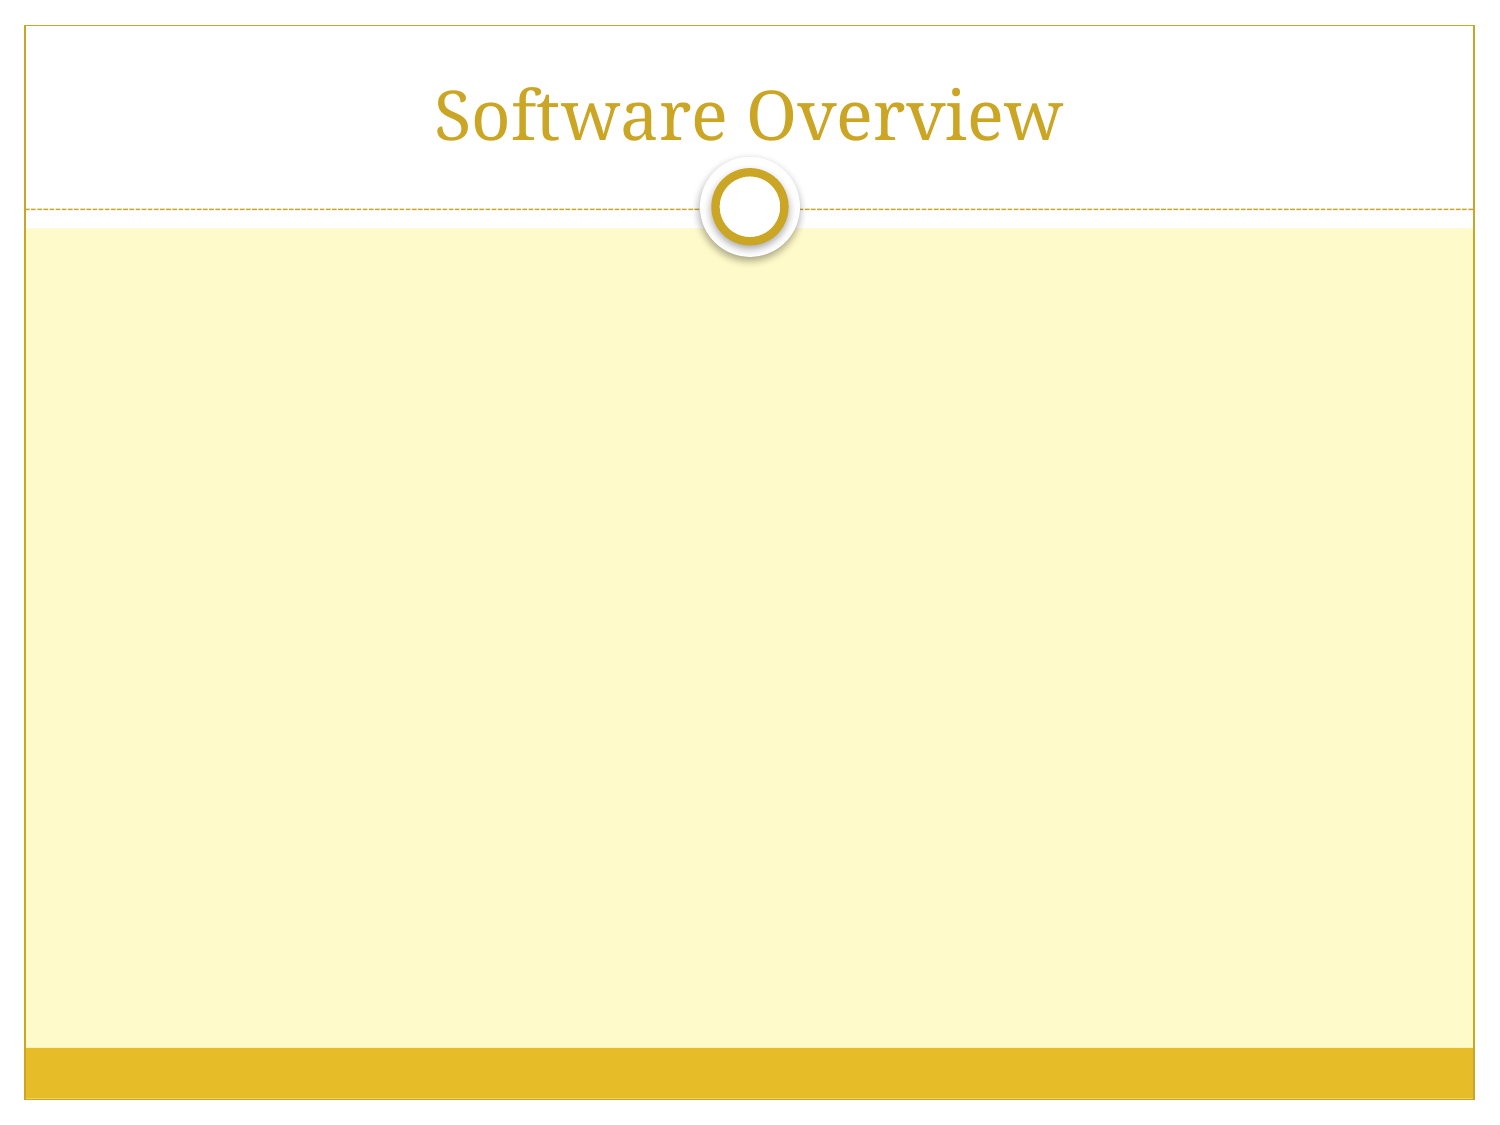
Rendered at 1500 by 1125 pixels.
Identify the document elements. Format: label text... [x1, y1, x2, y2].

title Software Overview [49, 37, 1450, 162]
